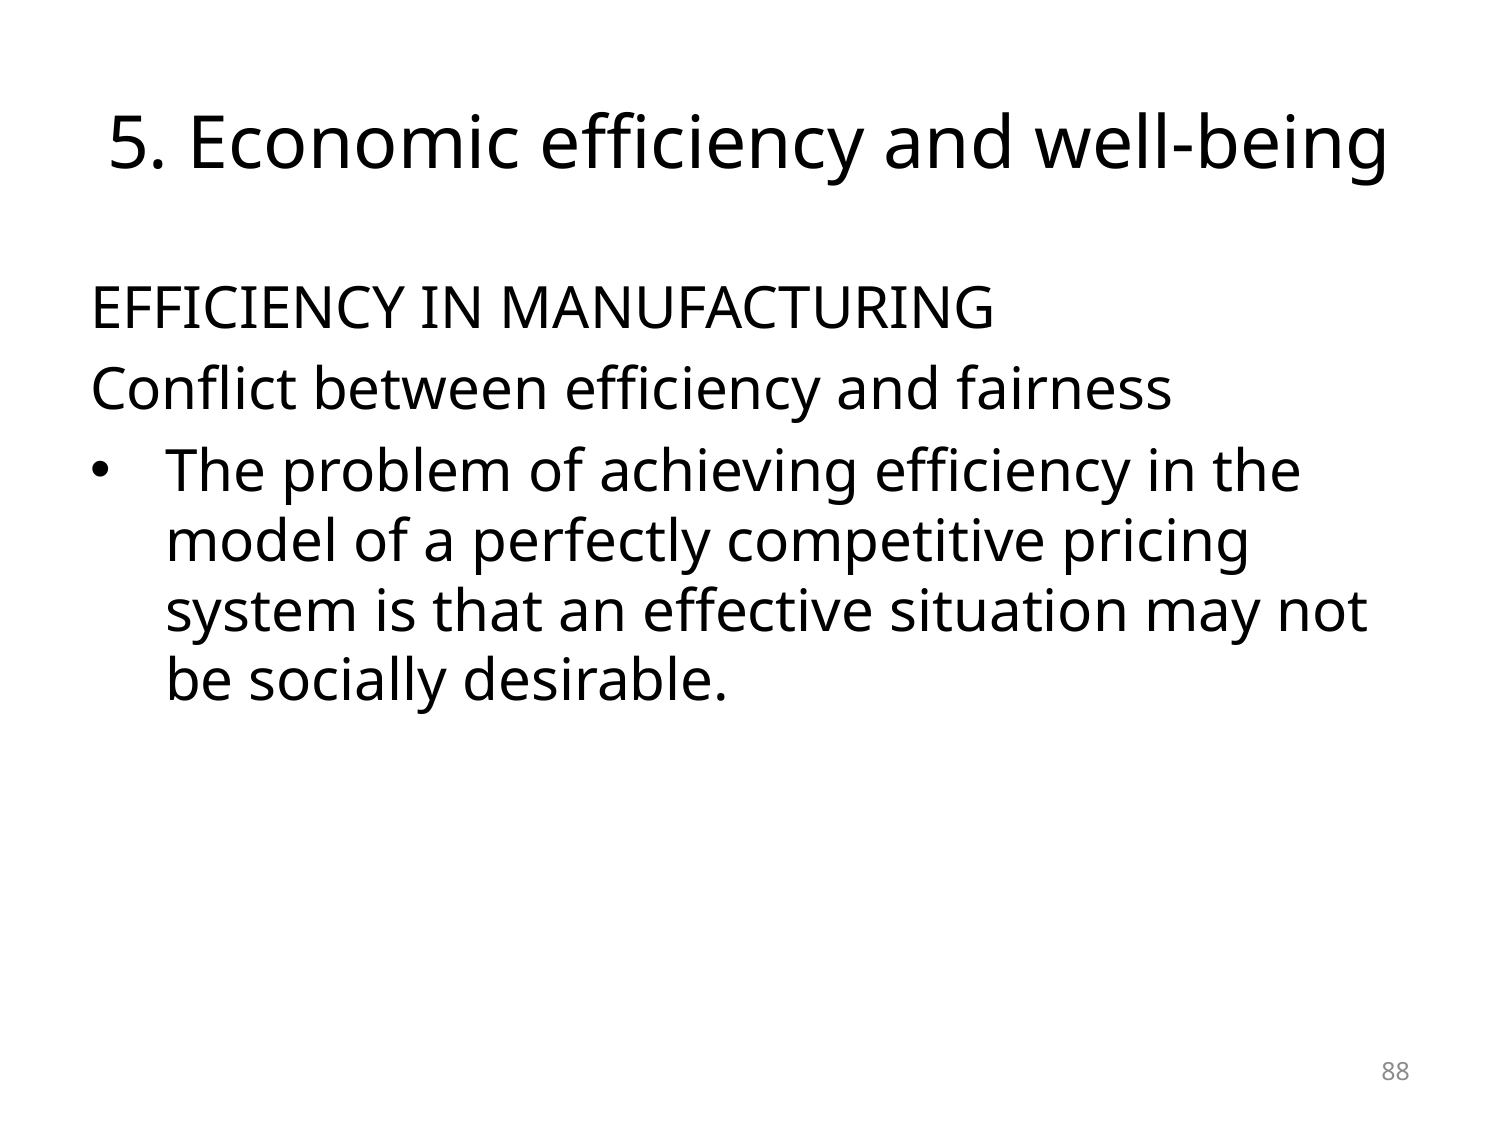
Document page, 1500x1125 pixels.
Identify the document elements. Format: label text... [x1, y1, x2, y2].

slide_number 88 [1074, 1042, 1425, 1103]
title 5. Economic efficiency and well-being [75, 45, 1425, 233]
list EFFICIENCY IN MANUFACTURING Conflict between efficiency and fairness The problem of achieving efficiency in the model of a perfectly competitive pricing system is that an effective situation may not be socially desirable. [75, 262, 1425, 1005]
